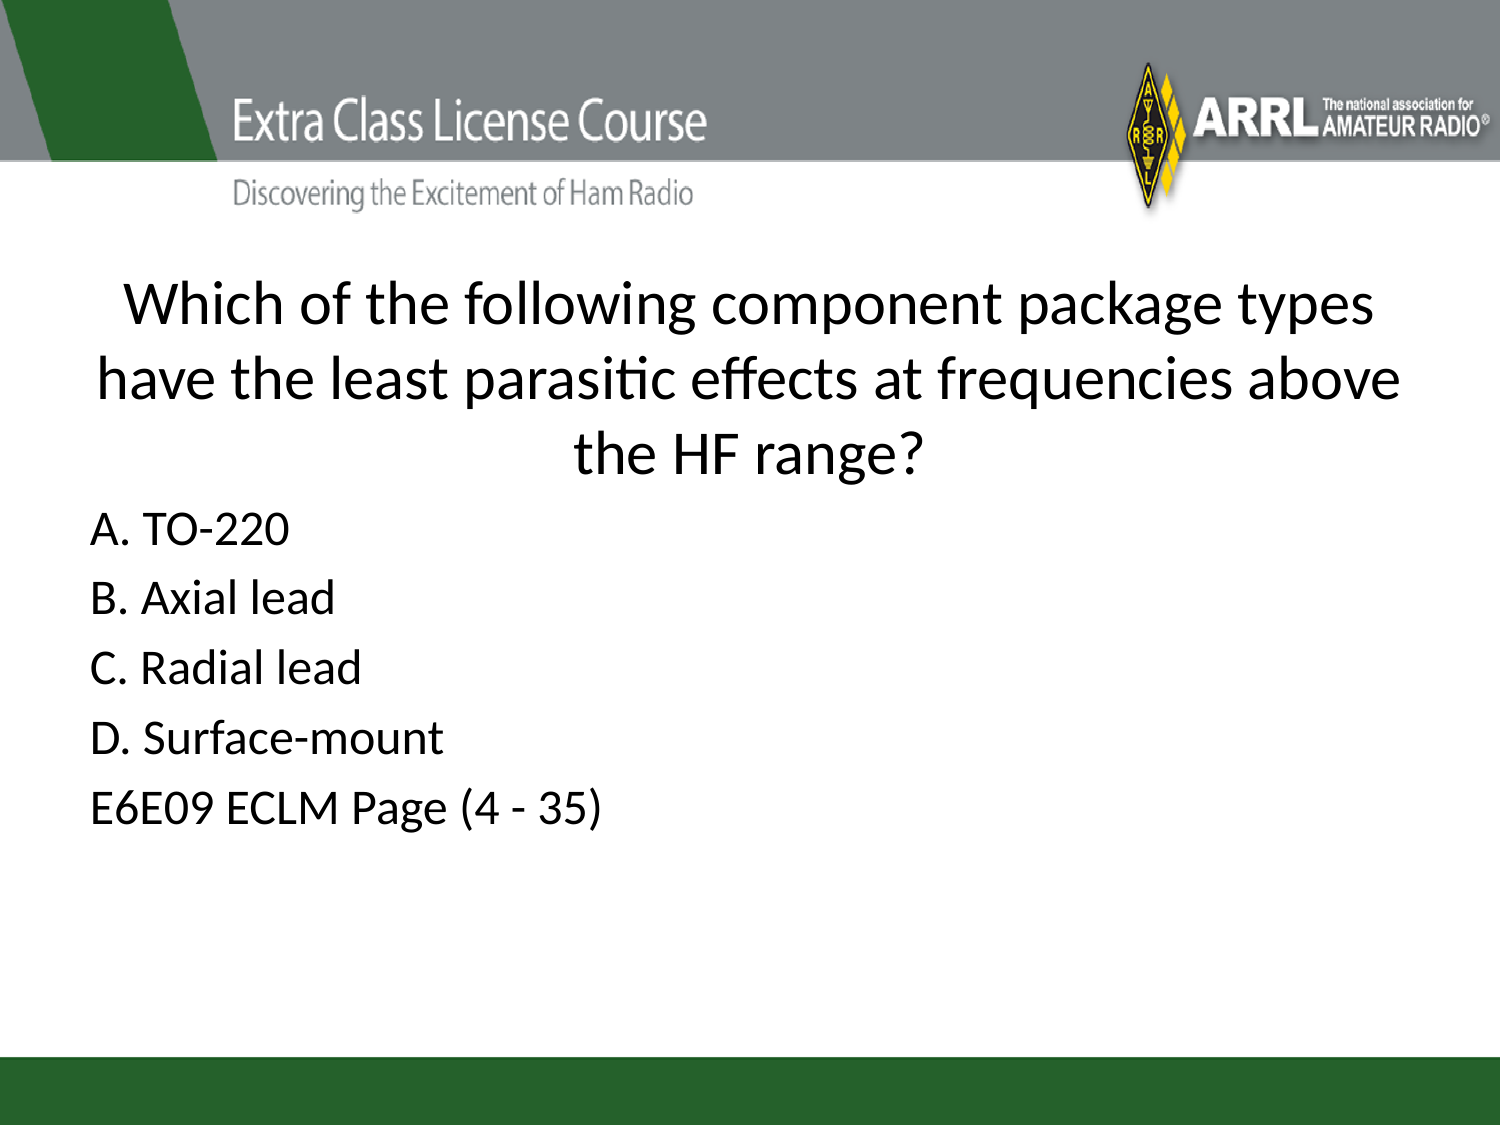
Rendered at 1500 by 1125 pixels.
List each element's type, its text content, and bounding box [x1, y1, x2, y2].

title Which of the following component package types have the least parasitic effects at frequencies above the HF range? [75, 254, 1425, 435]
picture [0, 0, 1500, 1125]
list A. TO-220 B. Axial lead C. Radial lead D. Surface-mount E6E09 ECLM Page (4 - 35) [75, 487, 1425, 1005]
